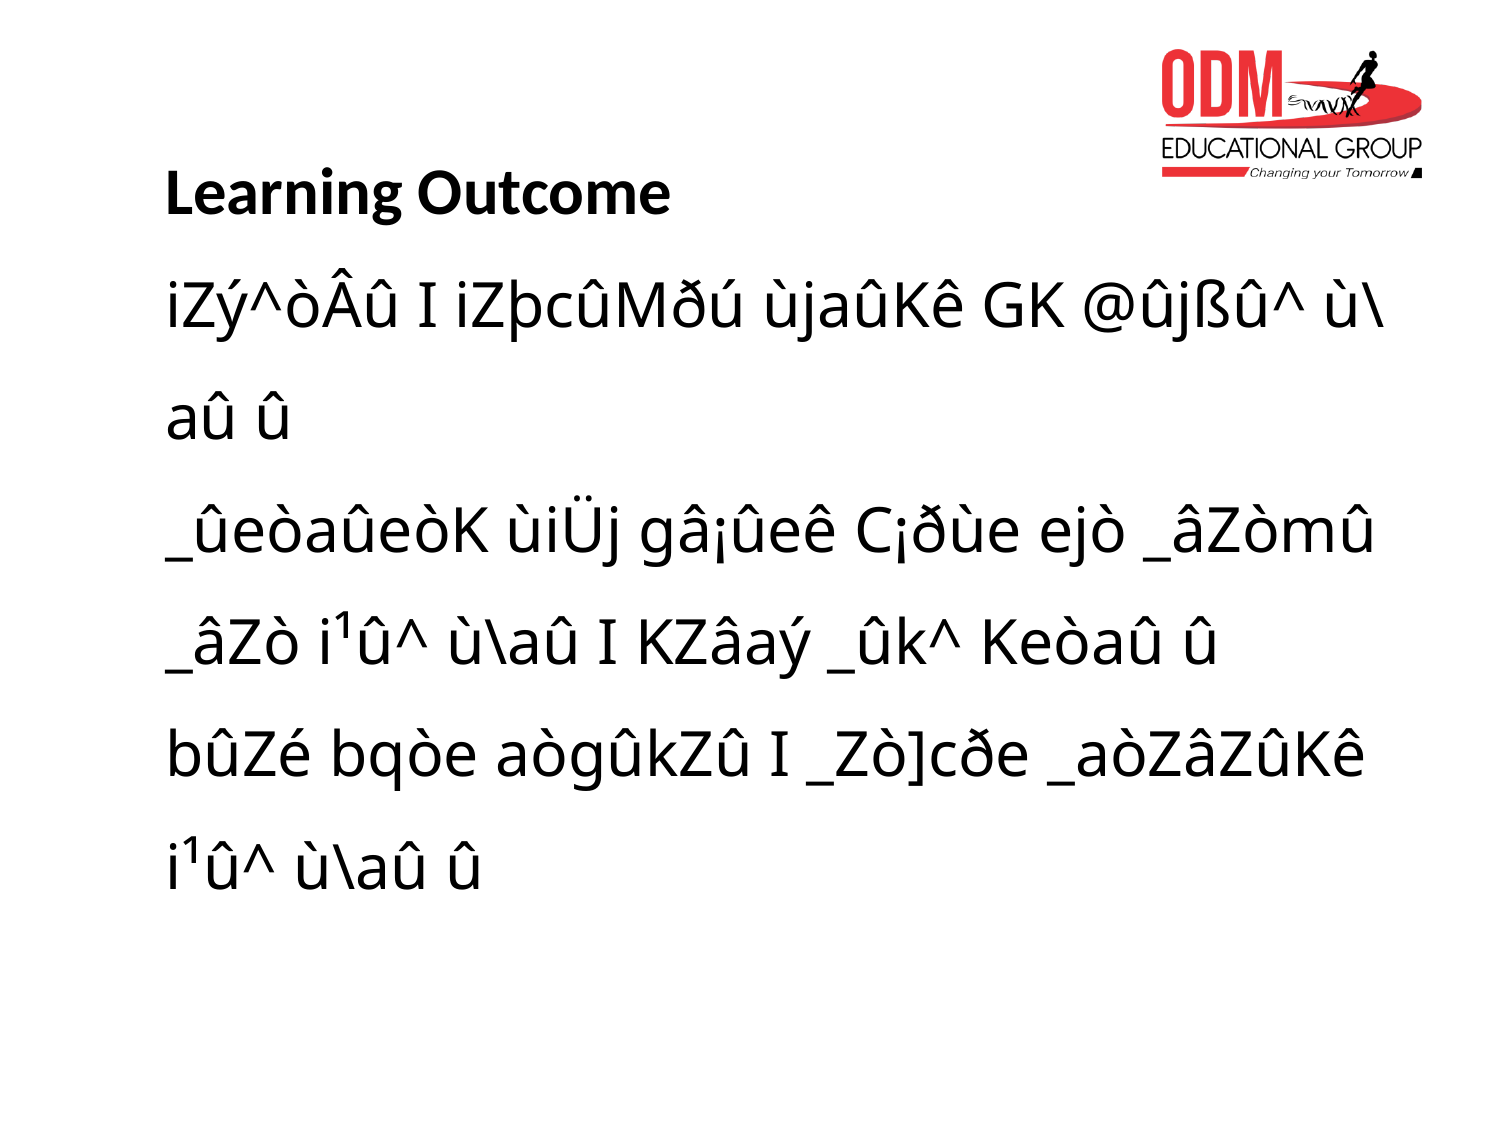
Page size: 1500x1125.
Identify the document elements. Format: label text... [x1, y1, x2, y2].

picture [1162, 49, 1422, 179]
title Learning Outcome iZý^òÂû I iZþcûMðú ùjaûKê GK @ûjßû^ ù\aû û _ûeòaûeòK ùiÜj gâ¡ûeê C¡ðùe ejò _âZòmû _âZò i¹û^ ù\aû I KZâaý _ûk^ Keòaû û bûZé bqòe aògûkZû I _Zò]cðe _aòZâZûKê i¹û^ ù\aû û [150, 99, 1425, 738]
